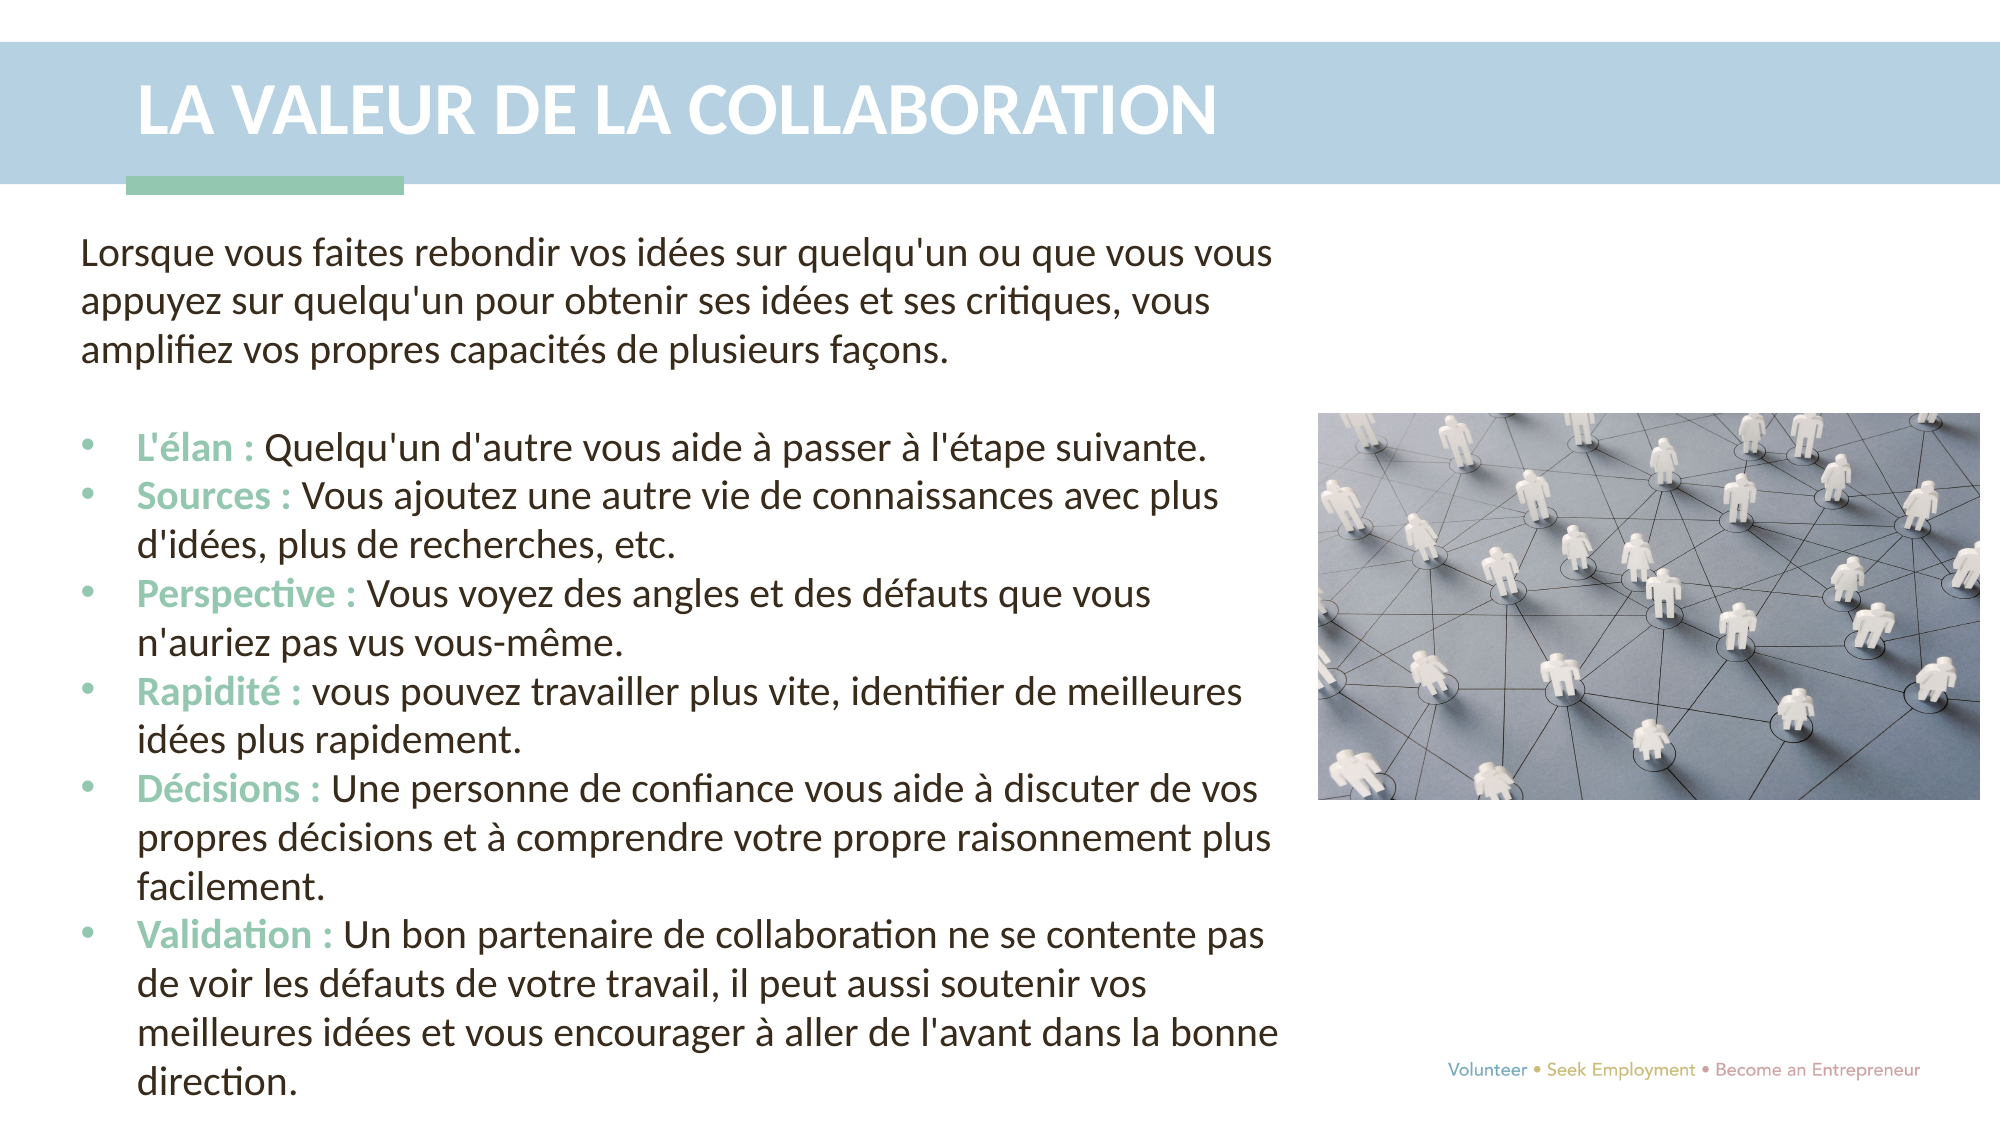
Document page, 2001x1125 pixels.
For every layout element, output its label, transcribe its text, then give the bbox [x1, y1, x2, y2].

list LA VALEUR DE LA COLLABORATION [123, 51, 1913, 170]
picture [1318, 413, 1980, 800]
picture [1418, 1046, 1971, 1103]
list Lorsque vous faites rebondir vos idées sur quelqu'un ou que vous vous appuyez sur quelqu'un pour obtenir ses idées et ses critiques, vous amplifiez vos propres capacités de plusieurs façons. L'élan : Quelqu'un d'autre vous aide à passer à l'étape suivante. Sources : Vous ajoutez une autre vie de connaissances avec plus d'idées, plus de recherches, etc. Perspective : Vous voyez des angles et des défauts que vous n'auriez pas vus vous-même. Rapidité : vous pouvez travailler plus vite, identifier de meilleures idées plus rapidement. Décisions : Une personne de confiance vous aide à discuter de vos propres décisions et à comprendre votre propre raisonnement plus facilement. Validation : Un bon partenaire de collaboration ne se contente pas de voir les défauts de votre travail, il peut aussi soutenir vos meilleures idées et vous encourager à aller de l'avant dans la bonne direction. [65, 218, 1301, 840]
